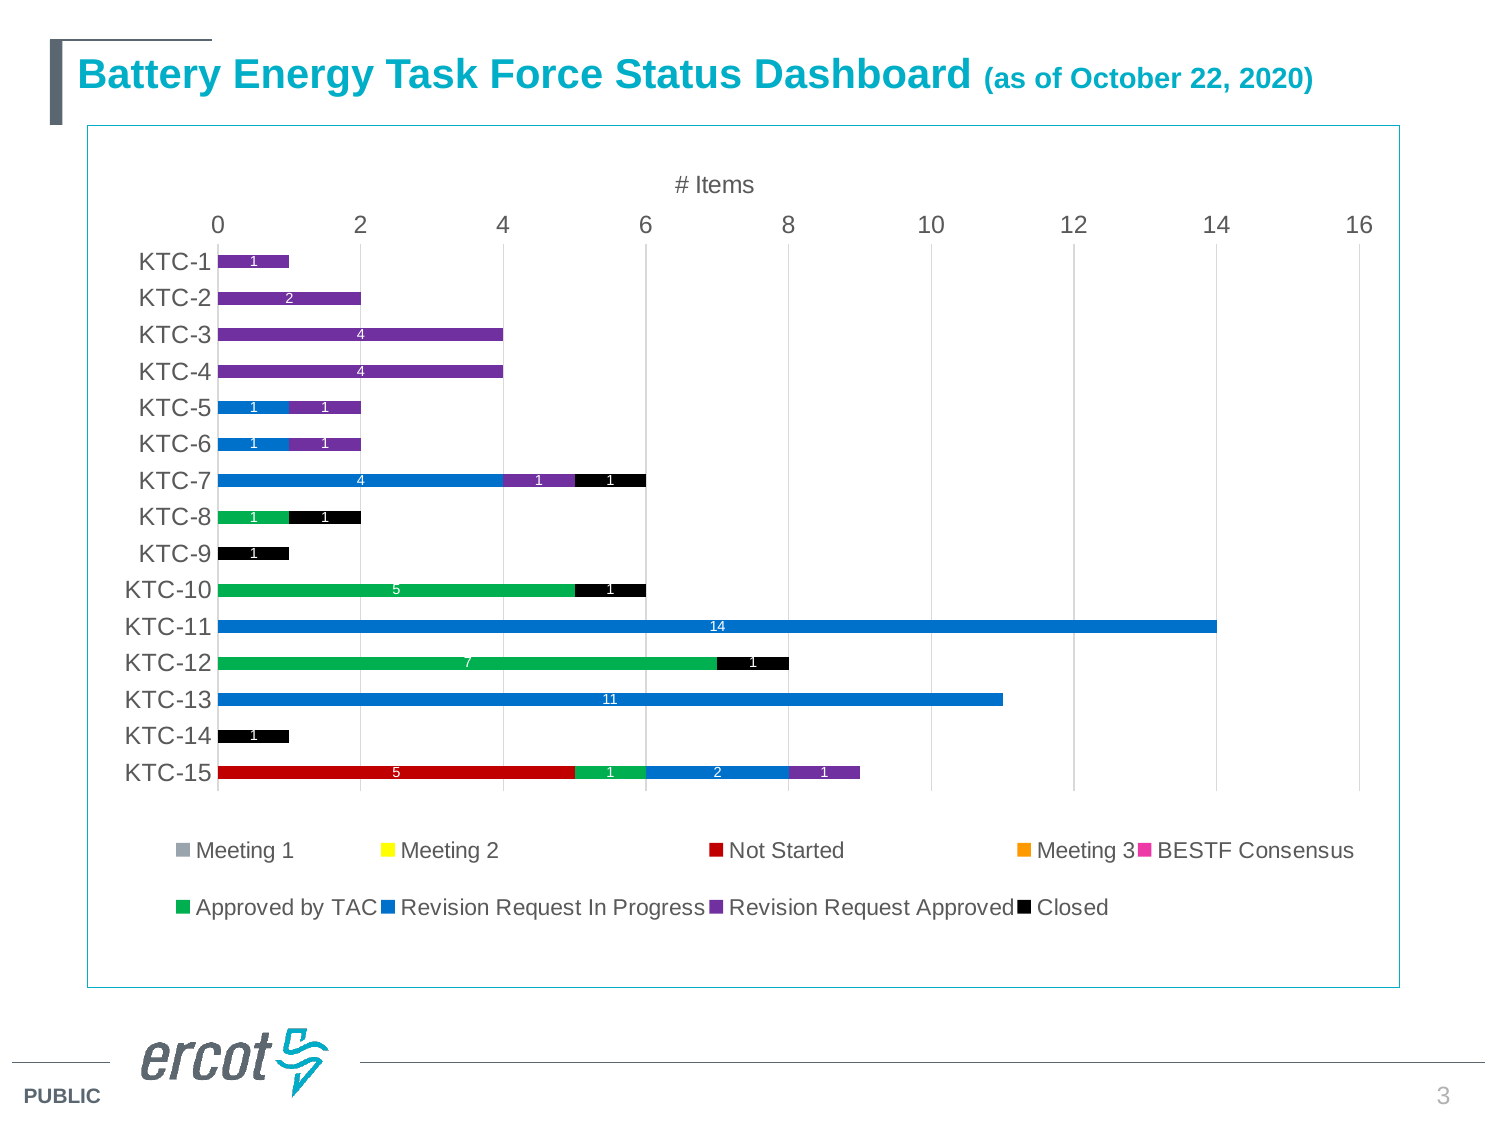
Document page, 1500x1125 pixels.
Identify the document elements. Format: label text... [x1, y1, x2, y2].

slide_number 3 [1400, 1076, 1488, 1113]
title Battery Energy Task Force Status Dashboard (as of October 22, 2020) [62, 39, 1450, 125]
picture [137, 1024, 332, 1100]
chart [87, 124, 1401, 988]
